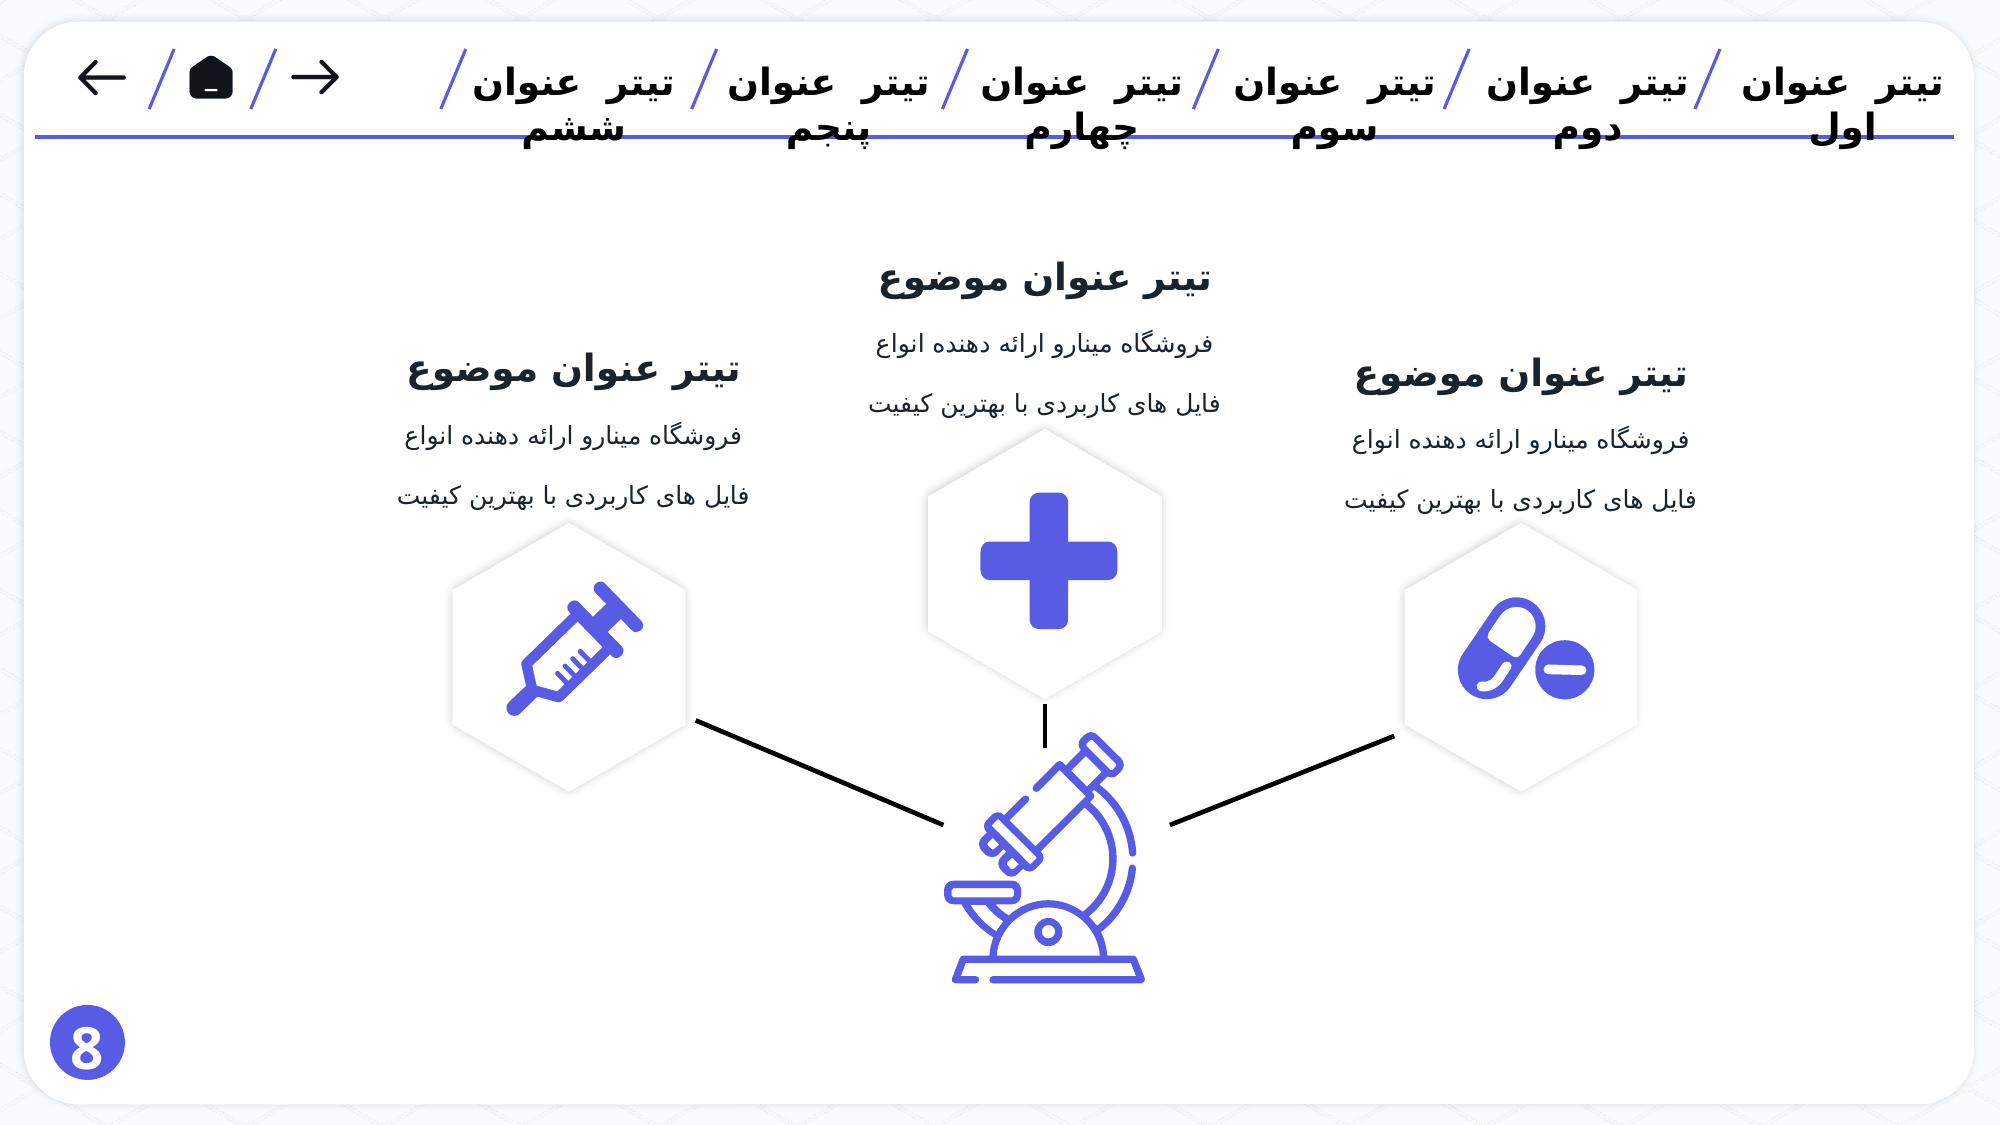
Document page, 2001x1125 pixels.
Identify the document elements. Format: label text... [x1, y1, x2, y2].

text_box [928, 429, 1162, 699]
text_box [695, 720, 944, 825]
text_box تیتر عنوان چهارم [957, 50, 1210, 156]
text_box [76, 51, 341, 104]
text_box تیتر عنوان موضوع فروشگاه مینارو ارائه دهنده انواع فایل های کاربردی با بهترین کیفیت [376, 292, 771, 517]
text_box تیتر عنوان پنجم [702, 50, 957, 156]
text_box 8 [39, 1003, 134, 1089]
text_box تیتر عنوان دوم [1463, 50, 1716, 156]
text_box تیتر عنوان موضوع فروشگاه مینارو ارائه دهنده انواع فایل های کاربردی با بهترین کیفیت [848, 200, 1242, 425]
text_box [1457, 597, 1595, 700]
text_box تیتر عنوان ششم [446, 50, 702, 156]
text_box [1169, 736, 1395, 826]
text_box تیتر عنوان اول [1716, 50, 1971, 156]
text_box [1404, 522, 1638, 792]
text_box تیتر عنوان سوم [1210, 50, 1463, 156]
text_box تیتر عنوان موضوع فروشگاه مینارو ارائه دهنده انواع فایل های کاربردی با بهترین کیفیت [1324, 296, 1718, 522]
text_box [506, 581, 644, 716]
text_box [452, 522, 686, 792]
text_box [944, 732, 1146, 984]
text_box [980, 492, 1118, 630]
